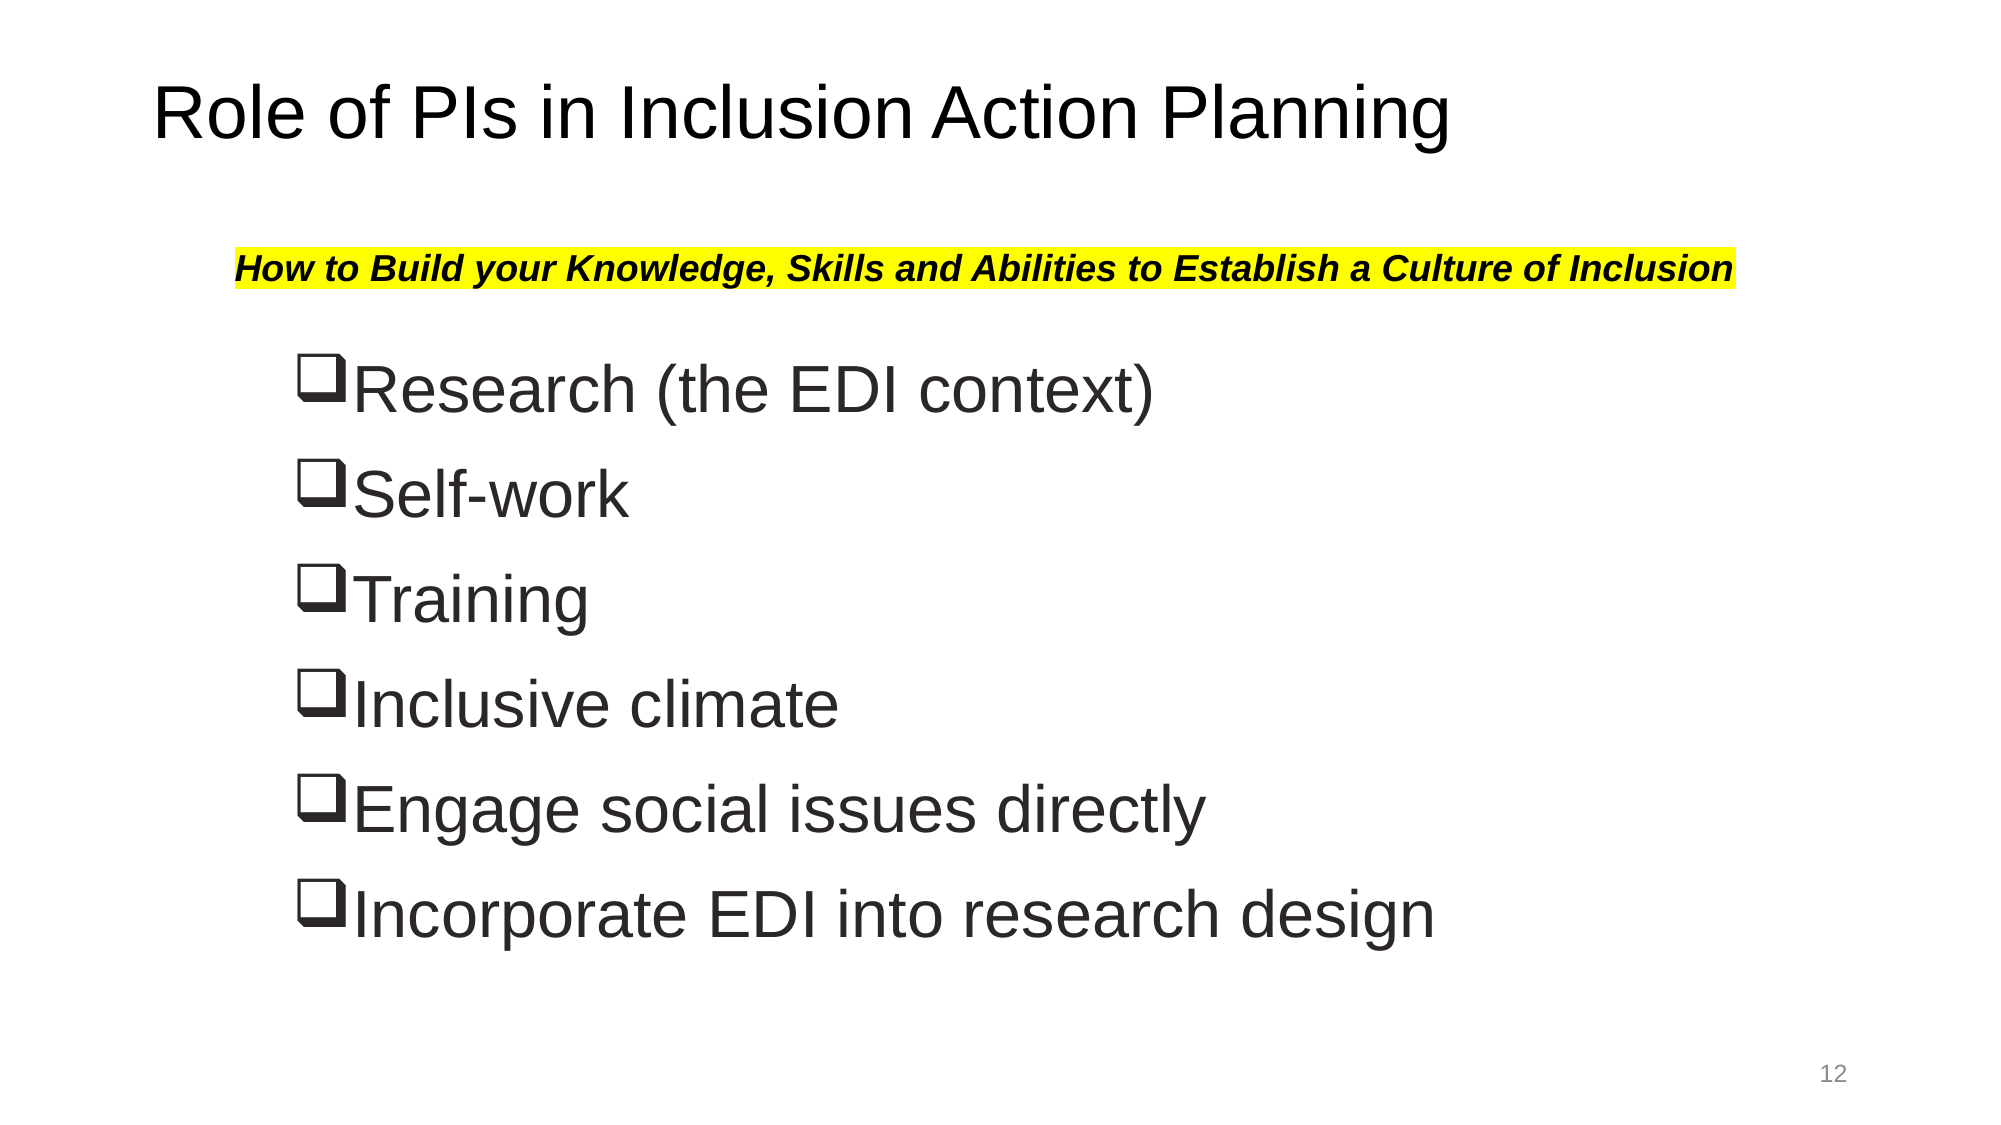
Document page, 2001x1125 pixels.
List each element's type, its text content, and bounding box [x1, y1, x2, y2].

slide_number 12 [1412, 1042, 1863, 1103]
text_box How to Build your Knowledge, Skills and Abilities to Establish a Culture of Inclusion Research (the EDI context) Self-work Training Inclusive climate Engage social issues directly Incorporate EDI into research design [202, 236, 1769, 959]
title Role of PIs in Inclusion Action Planning [137, 42, 1863, 188]
